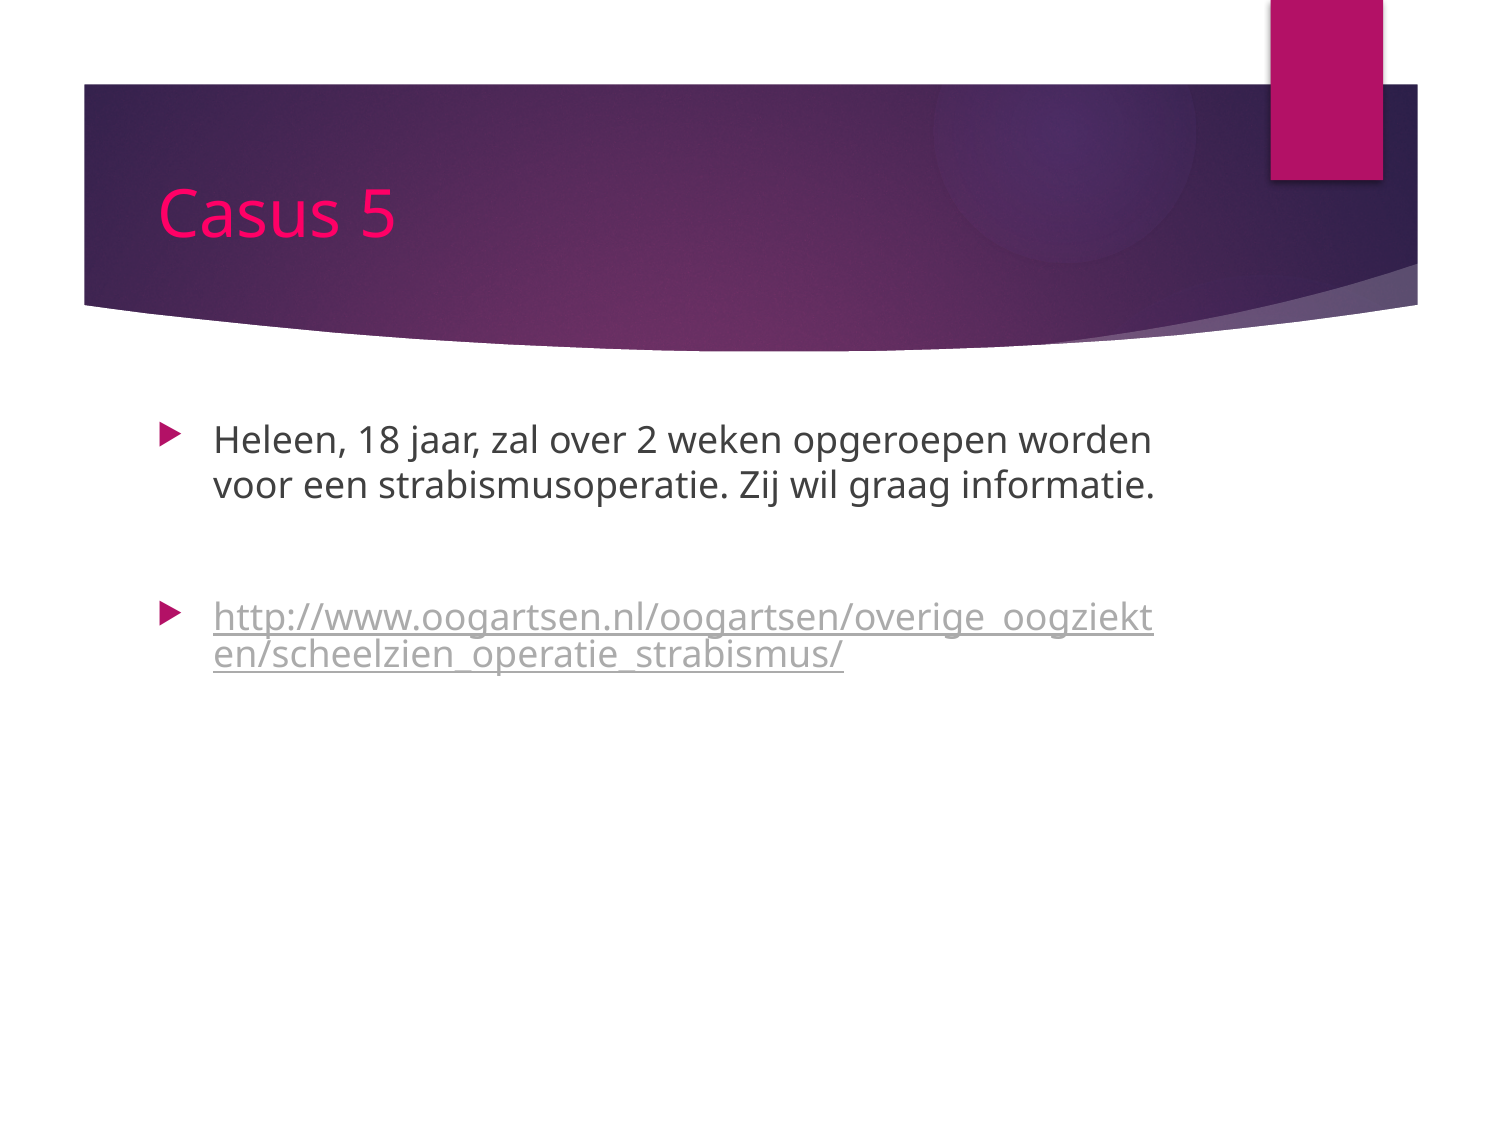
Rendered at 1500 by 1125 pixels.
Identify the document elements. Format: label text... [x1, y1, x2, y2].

list Heleen, 18 jaar, zal over 2 weken opgeroepen worden voor een strabismusoperatie. Zij wil graag informatie. http://www.oogartsen.nl/oogartsen/overige_oogziekten/scheelzien_operatie_strabismus/ [141, 408, 1183, 988]
title Casus 5 [142, 152, 1183, 269]
